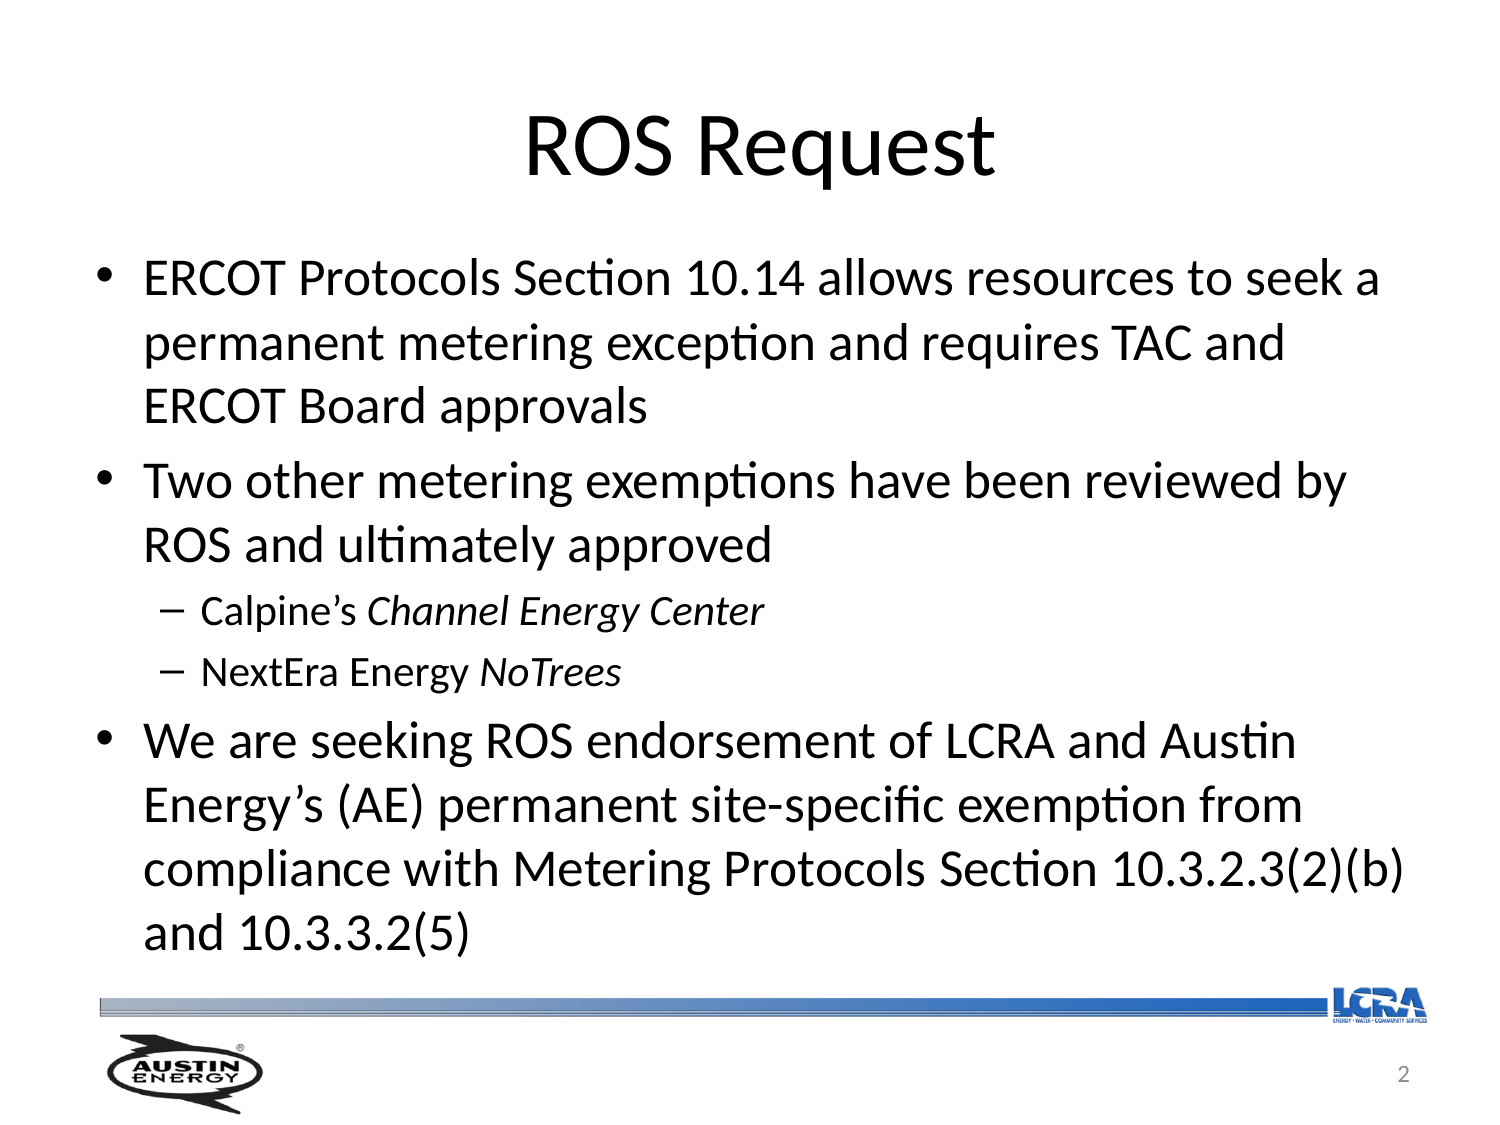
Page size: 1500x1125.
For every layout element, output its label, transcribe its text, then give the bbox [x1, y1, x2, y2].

list ERCOT Protocols Section 10.14 allows resources to seek a permanent metering exception and requires TAC and ERCOT Board approvals Two other metering exemptions have been reviewed by ROS and ultimately approved Calpine’s Channel Energy Center NextEra Energy NoTrees We are seeking ROS endorsement of LCRA and Austin Energy’s (AE) permanent site-specific exemption from compliance with Metering Protocols Section 10.3.2.3(2)(b) and 10.3.3.2(5) [80, 235, 1431, 978]
slide_number 2 [1074, 1042, 1425, 1103]
picture [84, 978, 1435, 1122]
title ROS Request [75, 45, 1425, 233]
